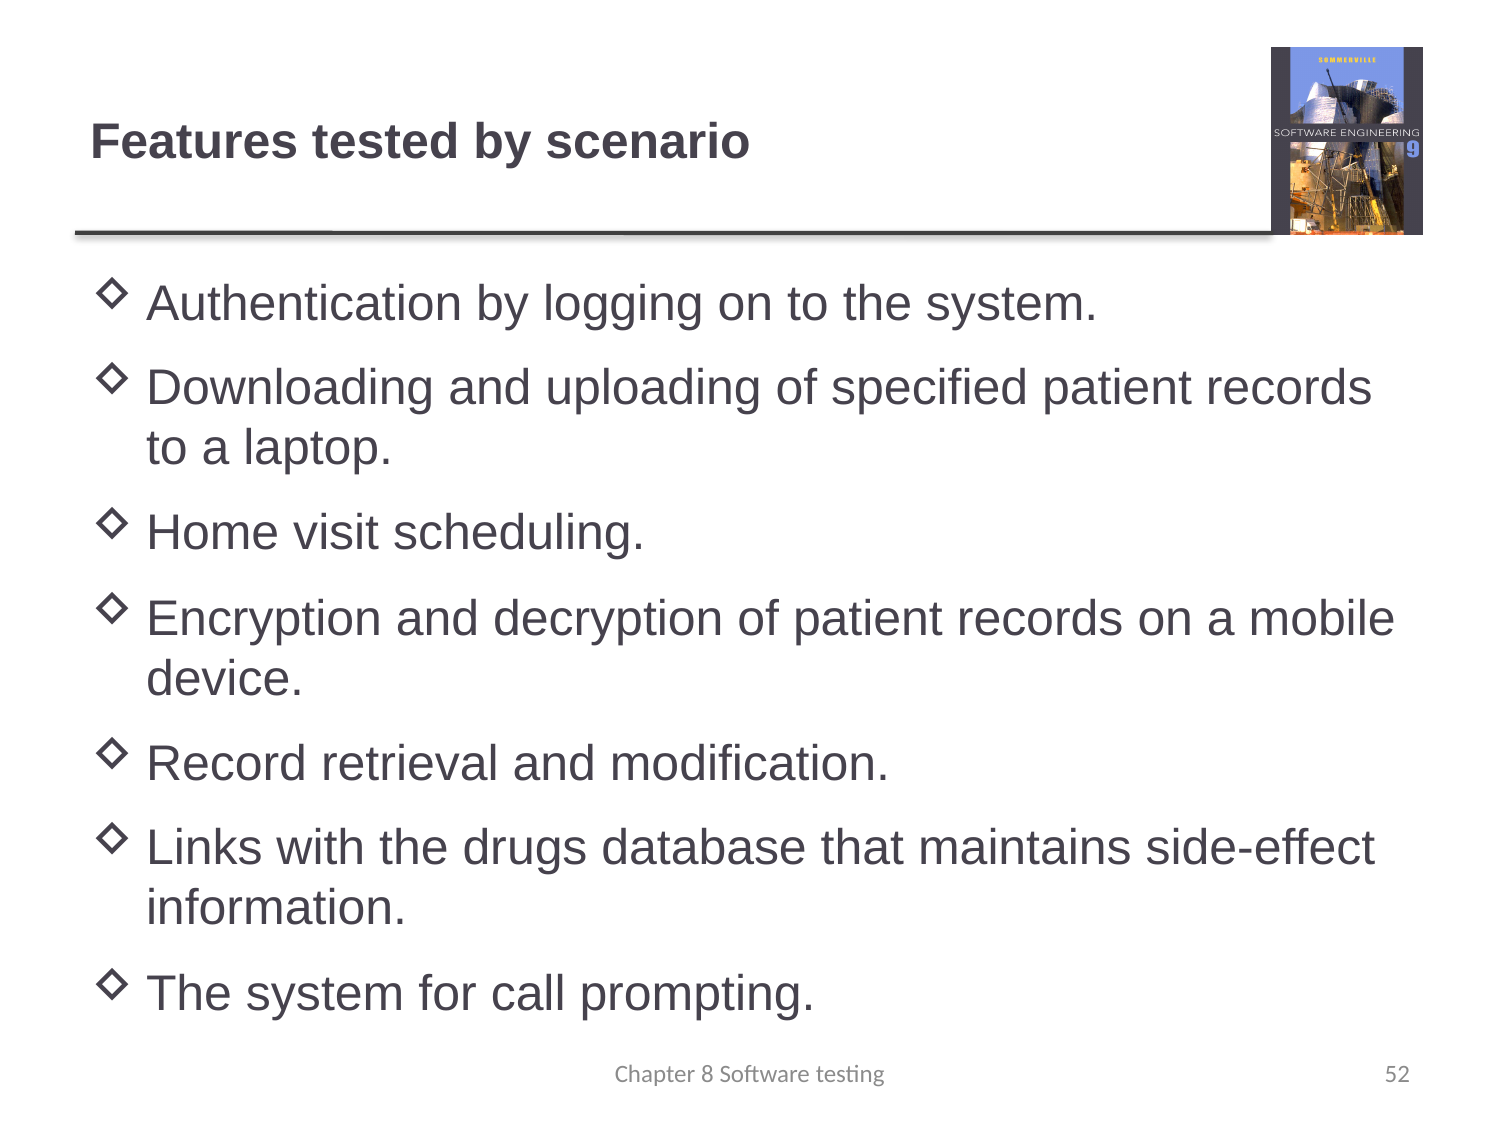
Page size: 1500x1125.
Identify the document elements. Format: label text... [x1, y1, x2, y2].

slide_number 52 [1074, 1042, 1425, 1103]
title Features tested by scenario [74, 44, 1272, 233]
footer Chapter 8 Software testing [512, 1042, 988, 1103]
picture [1272, 47, 1423, 235]
list Authentication by logging on to the system. Downloading and uploading of specified patient records to a laptop. Home visit scheduling. Encryption and decryption of patient records on a mobile device. Record retrieval and modification. Links with the drugs database that maintains side-effect information. The system for call prompting. [75, 262, 1425, 1005]
